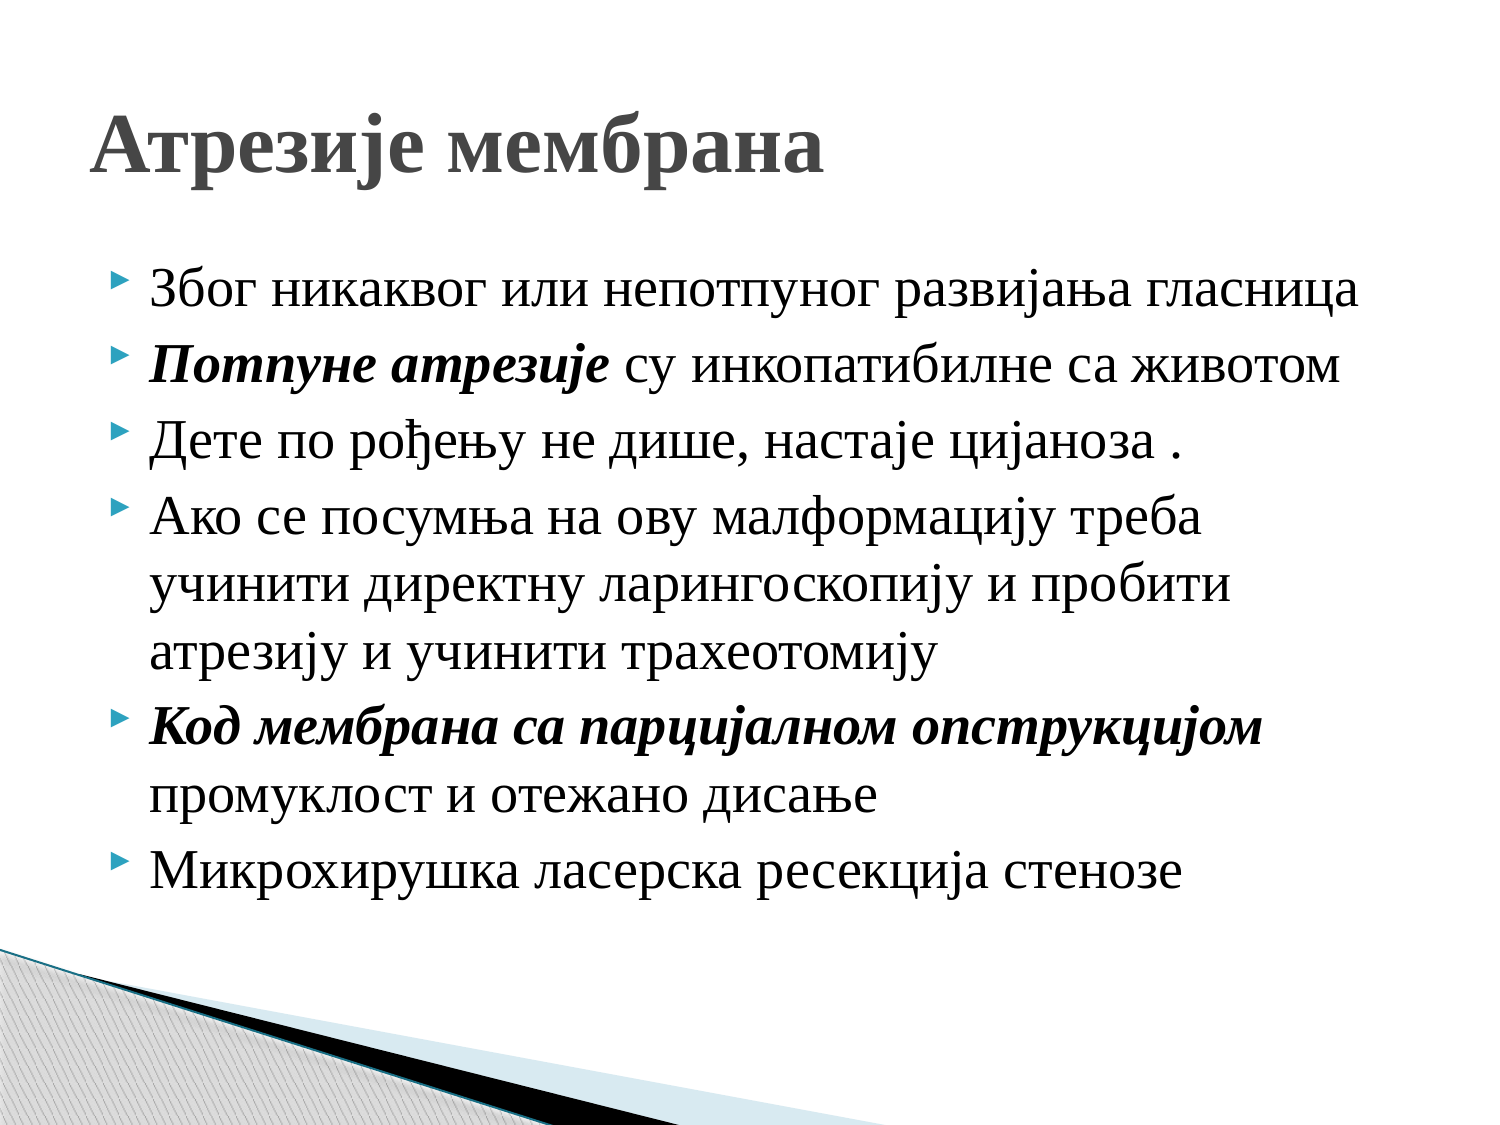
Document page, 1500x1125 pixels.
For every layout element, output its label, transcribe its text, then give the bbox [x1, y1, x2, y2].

list Због никаквог или непотпуног развијања гласница Потпуне атрезије су инкопатибилне са животом Дете по рођењу не дише, настаје цијаноза . Ако се посумња на ову малформацију треба учинити директну ларингоскопију и пробити атрезију и учинити трахеотомију Код мембрана са парцијалном опструкцијом промуклост и отежано дисање Микрохирушка ласерска ресекција стенозе [75, 243, 1425, 986]
title Атрезије мембрана [75, 45, 1425, 233]
